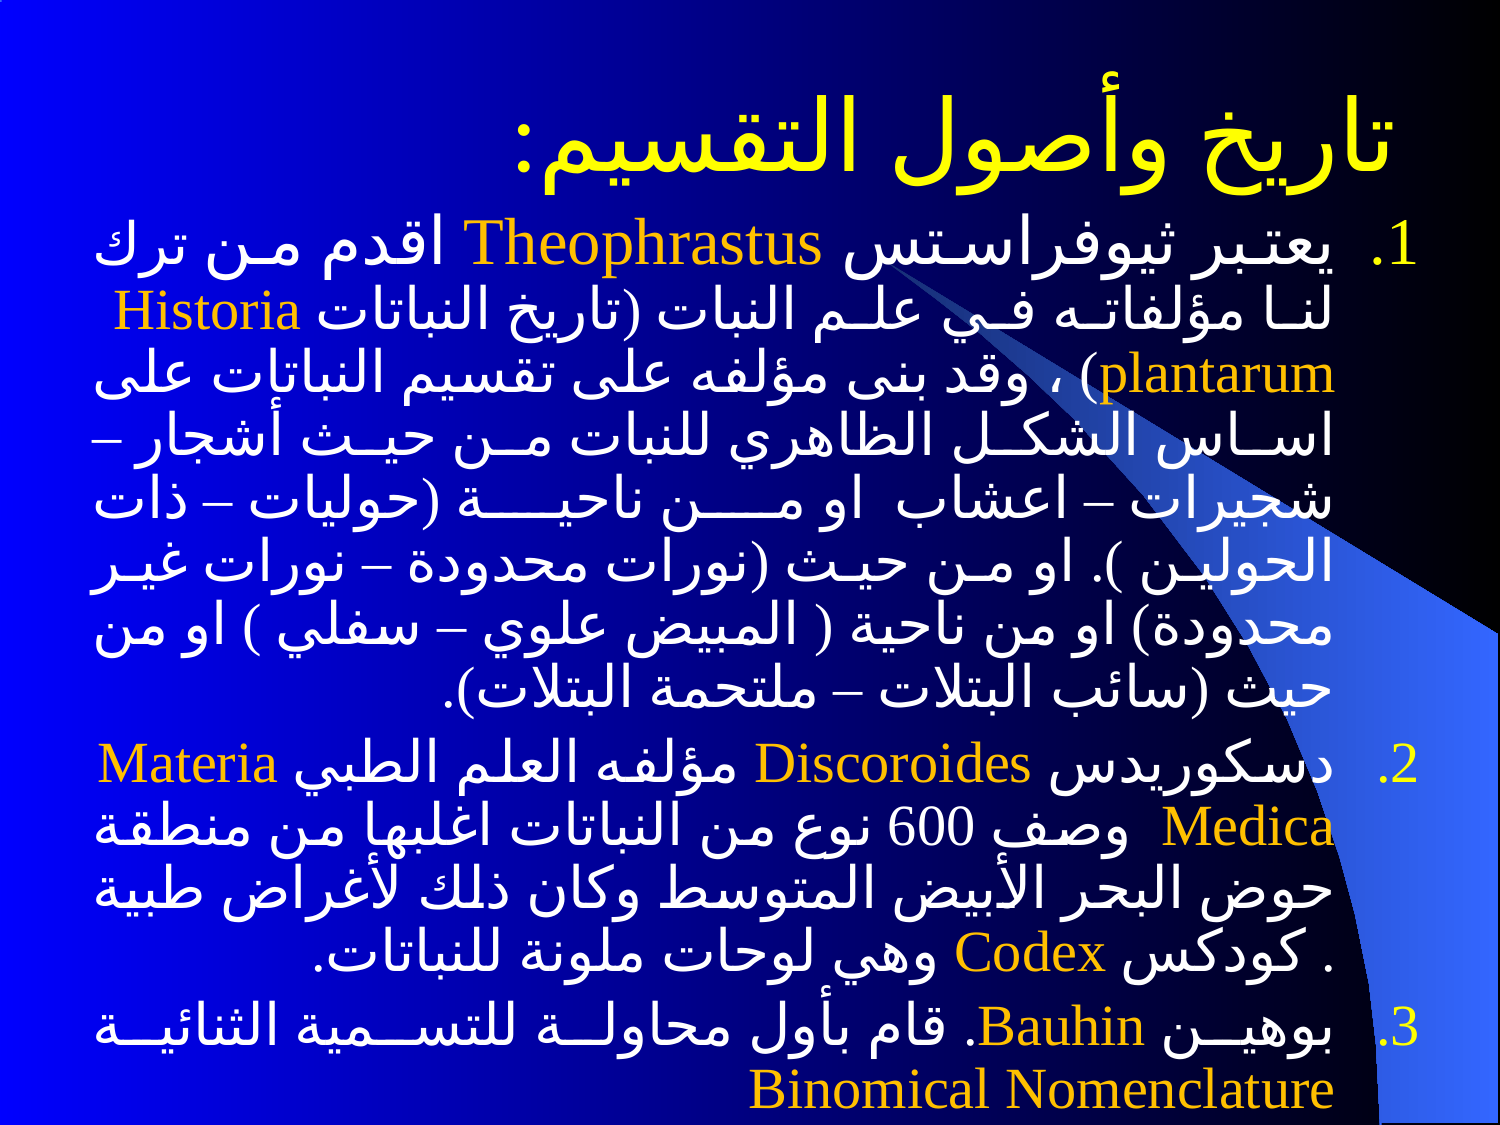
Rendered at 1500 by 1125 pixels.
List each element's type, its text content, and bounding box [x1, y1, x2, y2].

title تاريخ وأصول التقسيم: [87, 37, 1414, 199]
list يعتبر ثيوفراستس Theophrastus اقدم من ترك لنا مؤلفاته في علم النبات (تاريخ النباتات Historia plantarum) ، وقد بنى مؤلفه على تقسيم النباتات على اساس الشكل الظاهري للنبات من حيث أشجار – شجيرات – اعشاب او من ناحية (حوليات – ذات الحولين ). او من حيث (نورات محدودة – نورات غير محدودة) او من ناحية ( المبيض علوي – سفلي ) او من حيث (سائب البتلات – ملتحمة البتلات). دسكوريدس Discoroides مؤلفه العلم الطبي Materia Medica وصف 600 نوع من النباتات اغلبها من منطقة حوض البحر الأبيض المتوسط وكان ذلك لأغراض طبية . كودكس Codex وهي لوحات ملونة للنباتات. بوهين Bauhin. قام بأول محاولة للتسمية الثنائية Binomical Nomenclature [62, 199, 1451, 1076]
